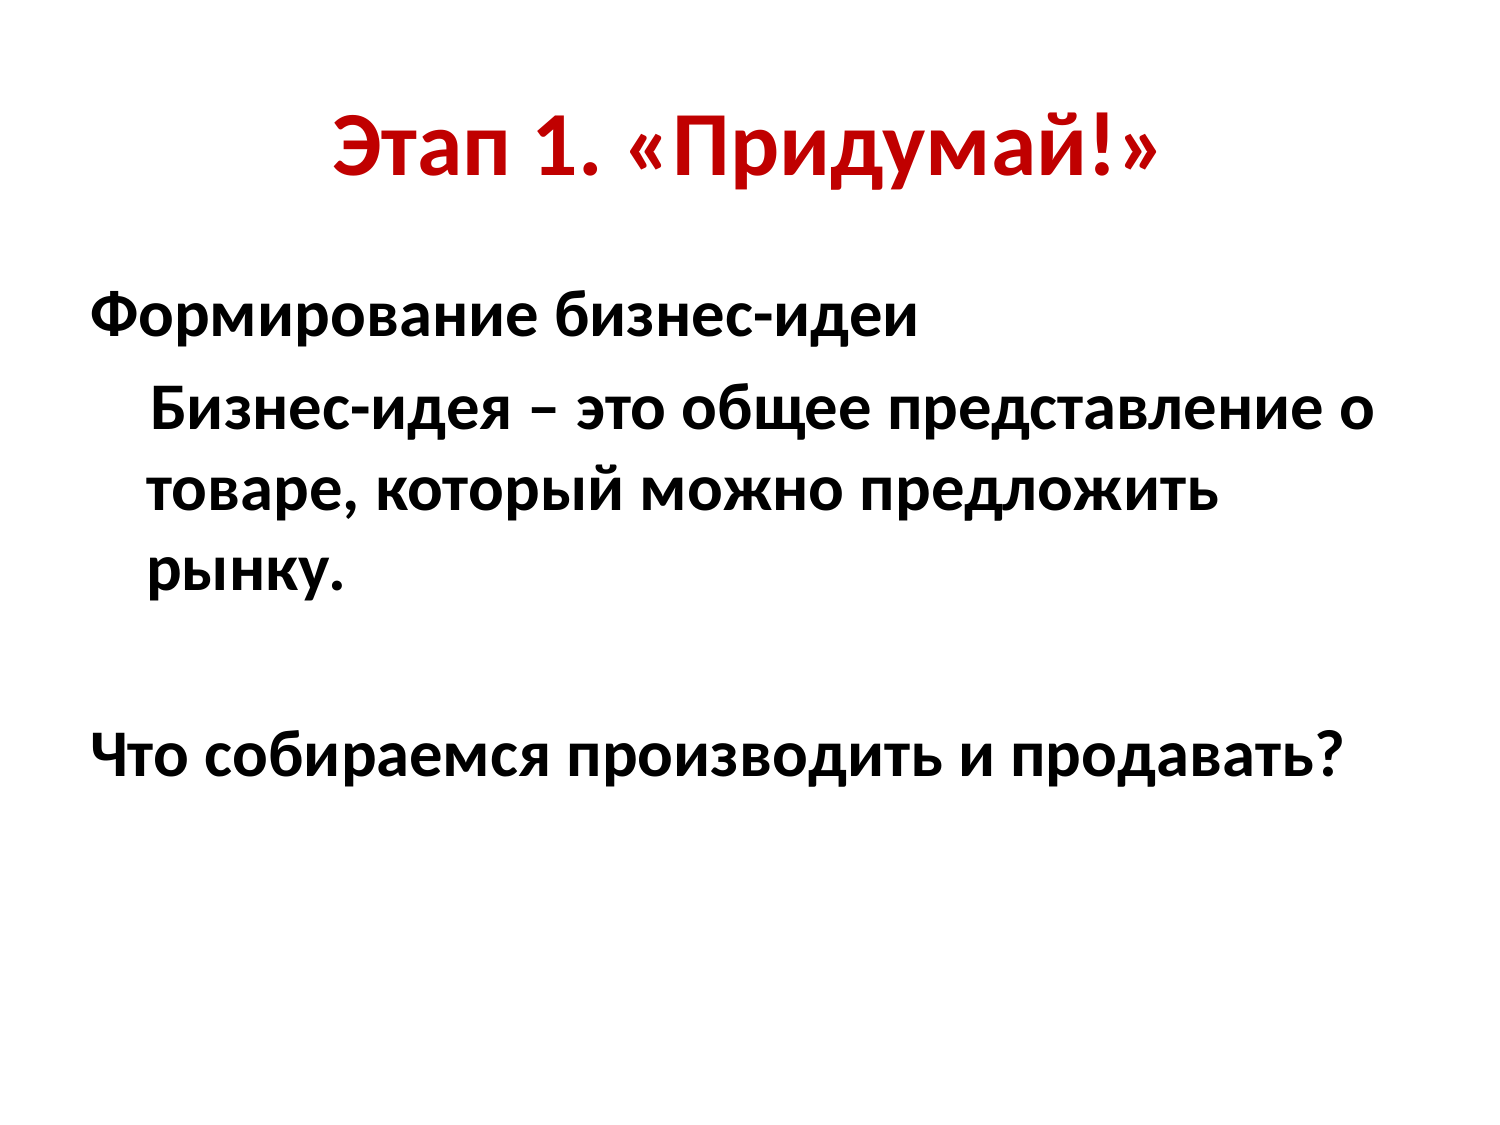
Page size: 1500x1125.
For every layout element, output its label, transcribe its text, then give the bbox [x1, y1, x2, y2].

list Формирование бизнес-идеи Бизнес-идея – это общее представление о товаре, который можно предложить рынку. Что собираемся производить и продавать? [75, 262, 1425, 1005]
title Этап 1. «Придумай!» [75, 45, 1425, 233]
